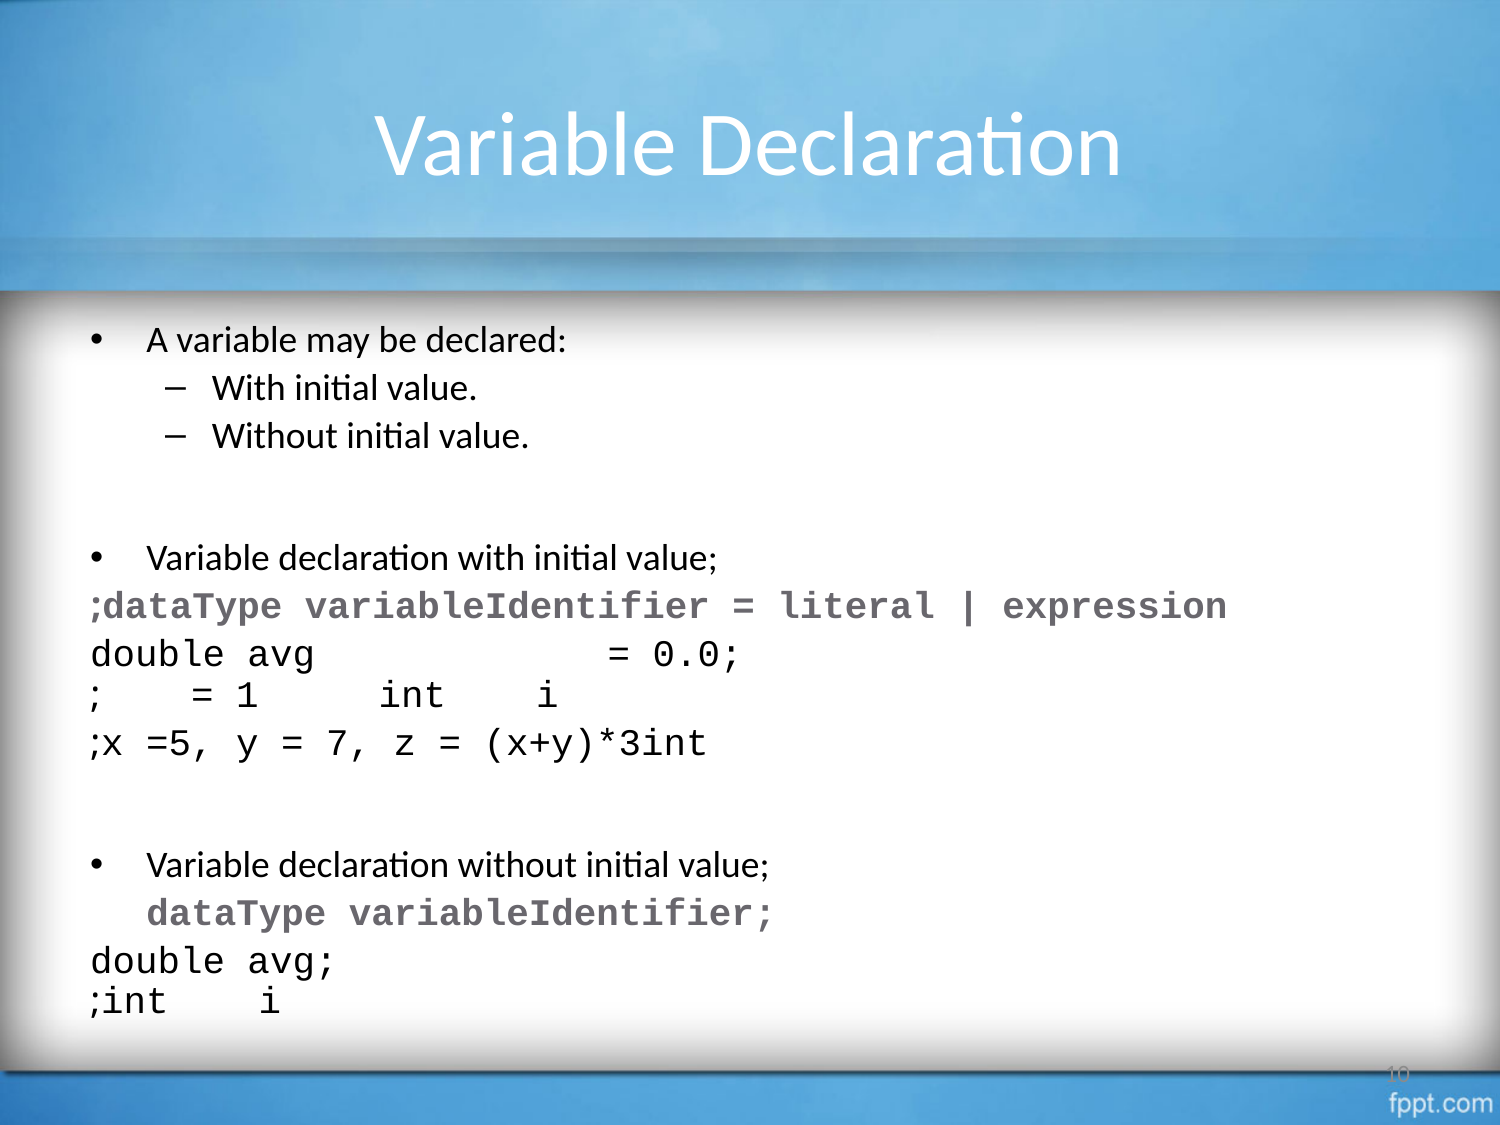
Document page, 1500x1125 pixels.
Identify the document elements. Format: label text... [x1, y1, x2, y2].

slide_number 10 [1074, 1042, 1425, 1103]
picture [0, 0, 1500, 1125]
list A variable may be declared: With initial value. Without initial value. Variable declaration with initial value; dataType variableIdentifier = literal | expression; double avg = 0.0; int i = 1; int x =5, y = 7, z = (x+y)*3; Variable declaration without initial value; dataType variableIdentifier; double avg; int i; [75, 312, 1425, 1005]
title Variable Declaration [75, 45, 1425, 233]
